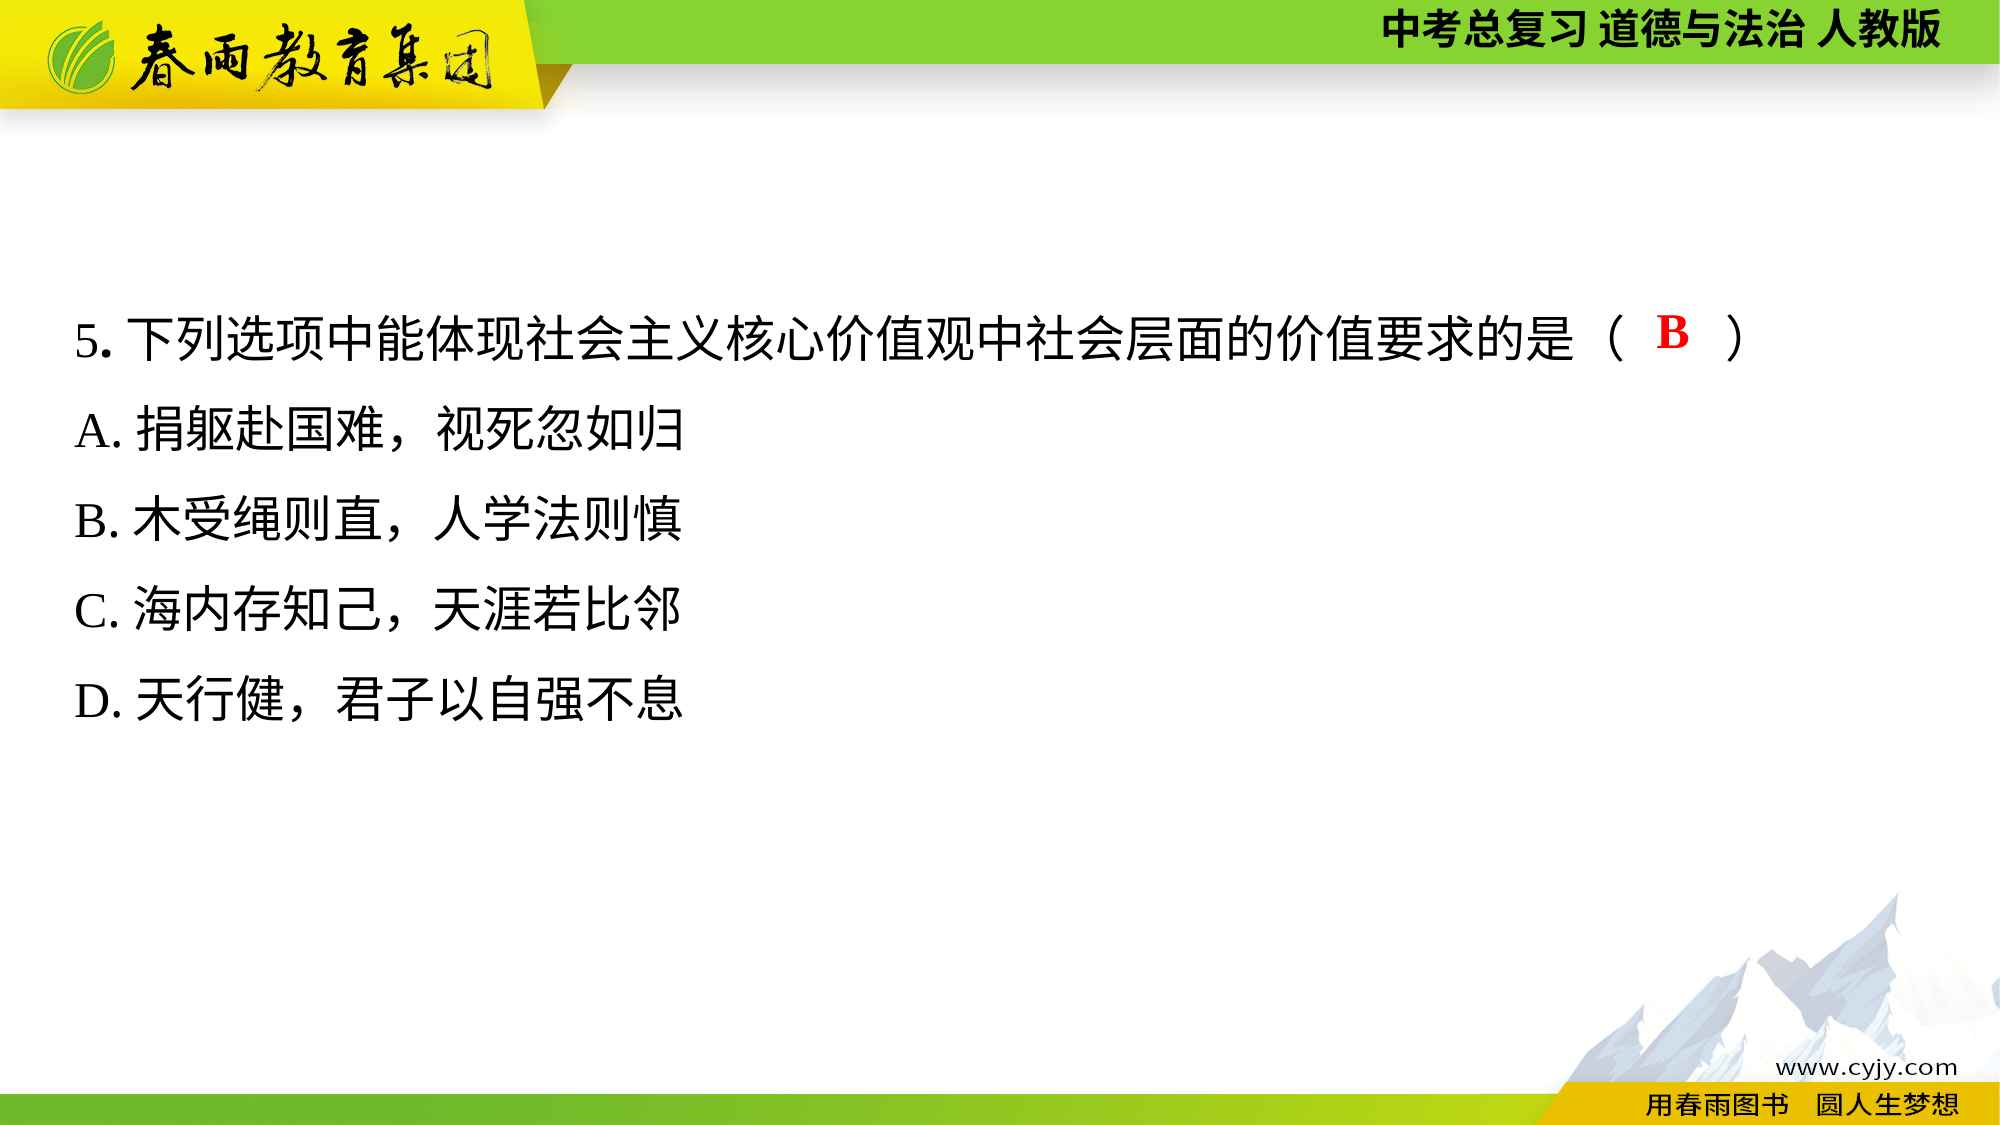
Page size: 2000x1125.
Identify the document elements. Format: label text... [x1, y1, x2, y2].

picture [0, 0, 2000, 1125]
list 5.下列选项中能体现社会主义核心价值观中社会层面的价值要求的是（ ） A.捐躯赴国难，视死忽如归 B.木受绳则直，人学法则慎 C.海内存知己，天涯若比邻 D.天行健，君子以自强不息 [59, 269, 1944, 728]
text_box B [1641, 290, 1705, 366]
